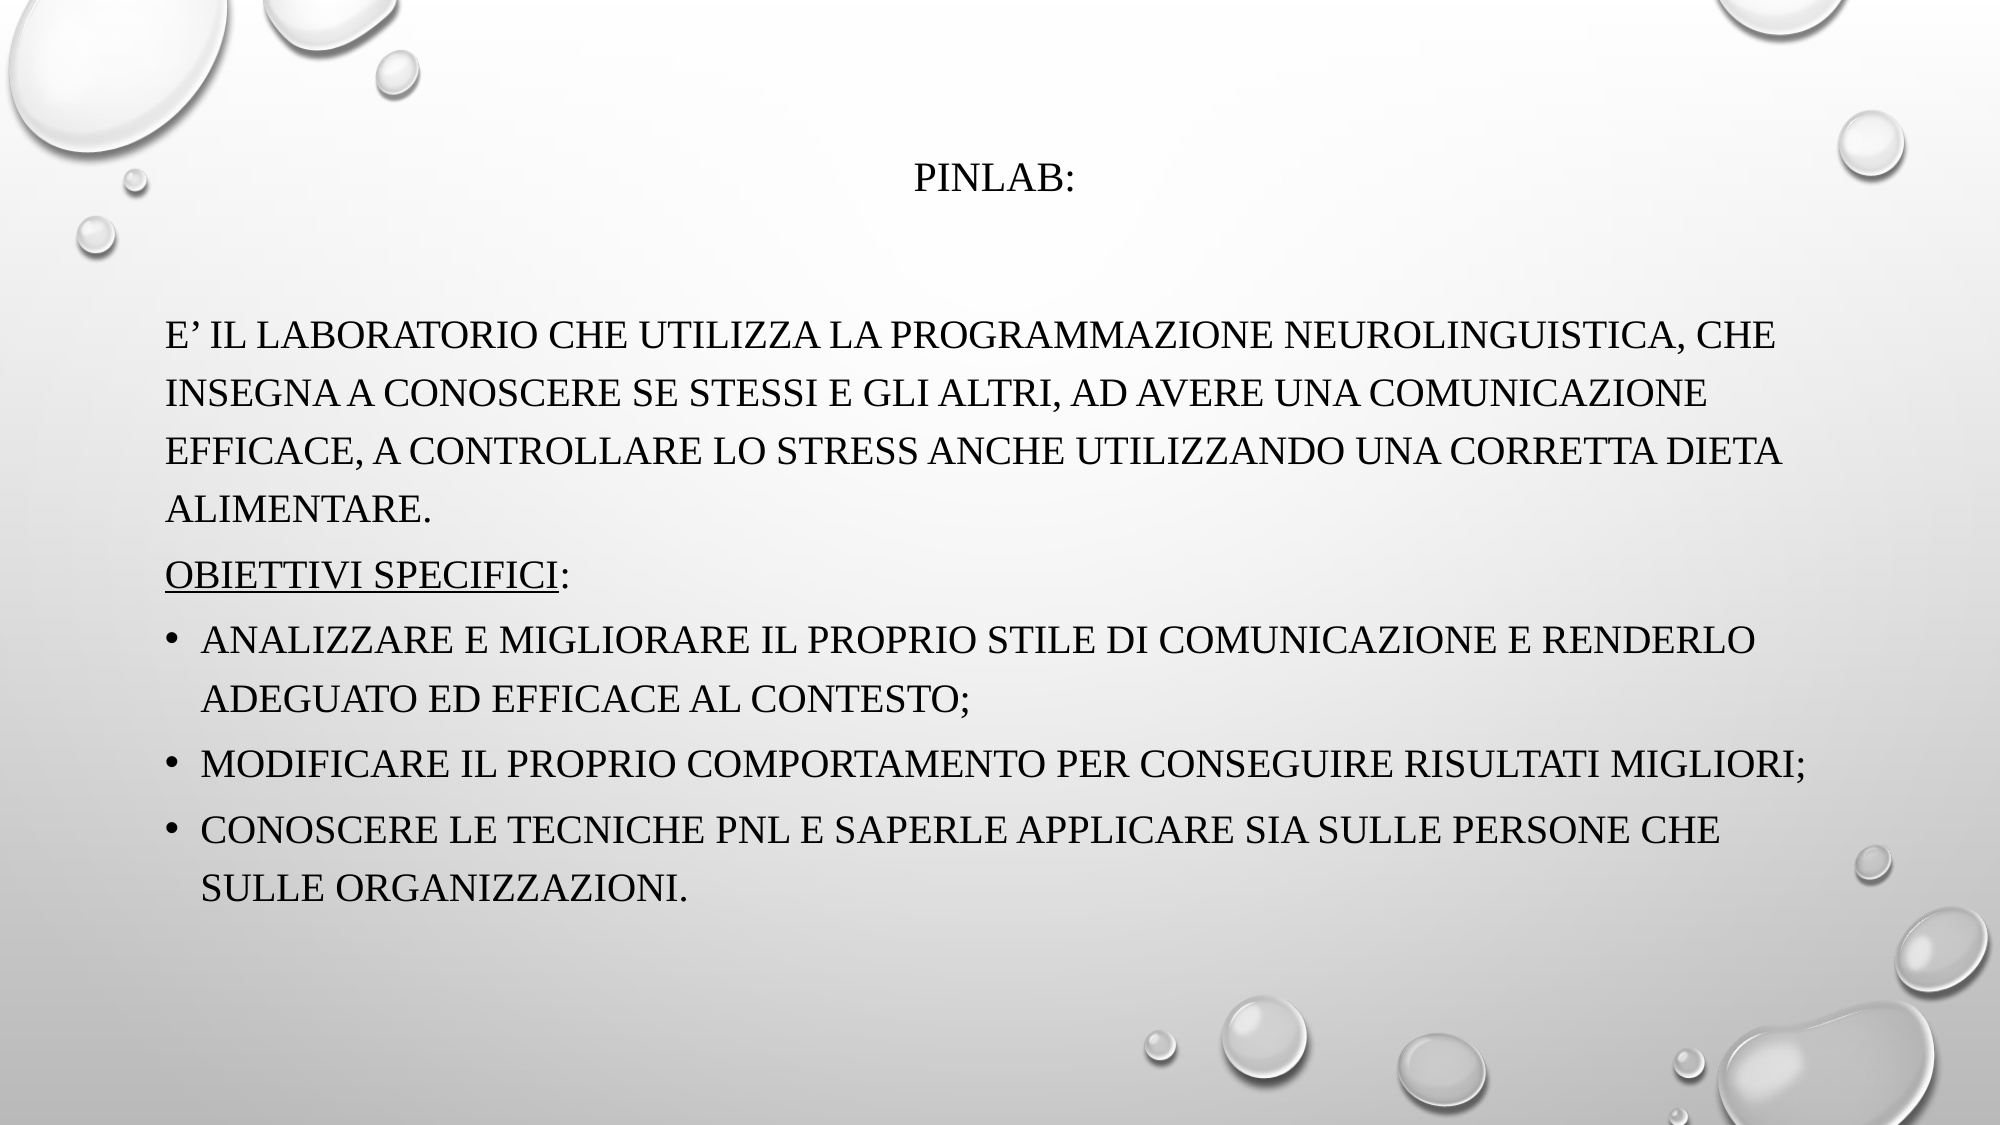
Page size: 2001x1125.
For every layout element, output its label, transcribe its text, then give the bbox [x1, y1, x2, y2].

title PINLAB: [149, 101, 1851, 246]
picture [0, 0, 2000, 1125]
list E’ il laboratorio che utilizza la Programmazione Neurolinguistica, che insegna a conoscere se stessi e gli altri, ad avere una comunicazione efficace, a controllare lo stress anche utilizzando una corretta dieta alimentare. Obiettivi specifici: Analizzare e migliorare il proprio stile di comunicazione e renderlo adeguato ed efficace al contesto; Modificare il proprio comportamento per conseguire risultati migliori; Conoscere le tecniche PNL e saperle applicare sia sulle persone che sulle organizzazioni. [149, 244, 1850, 992]
